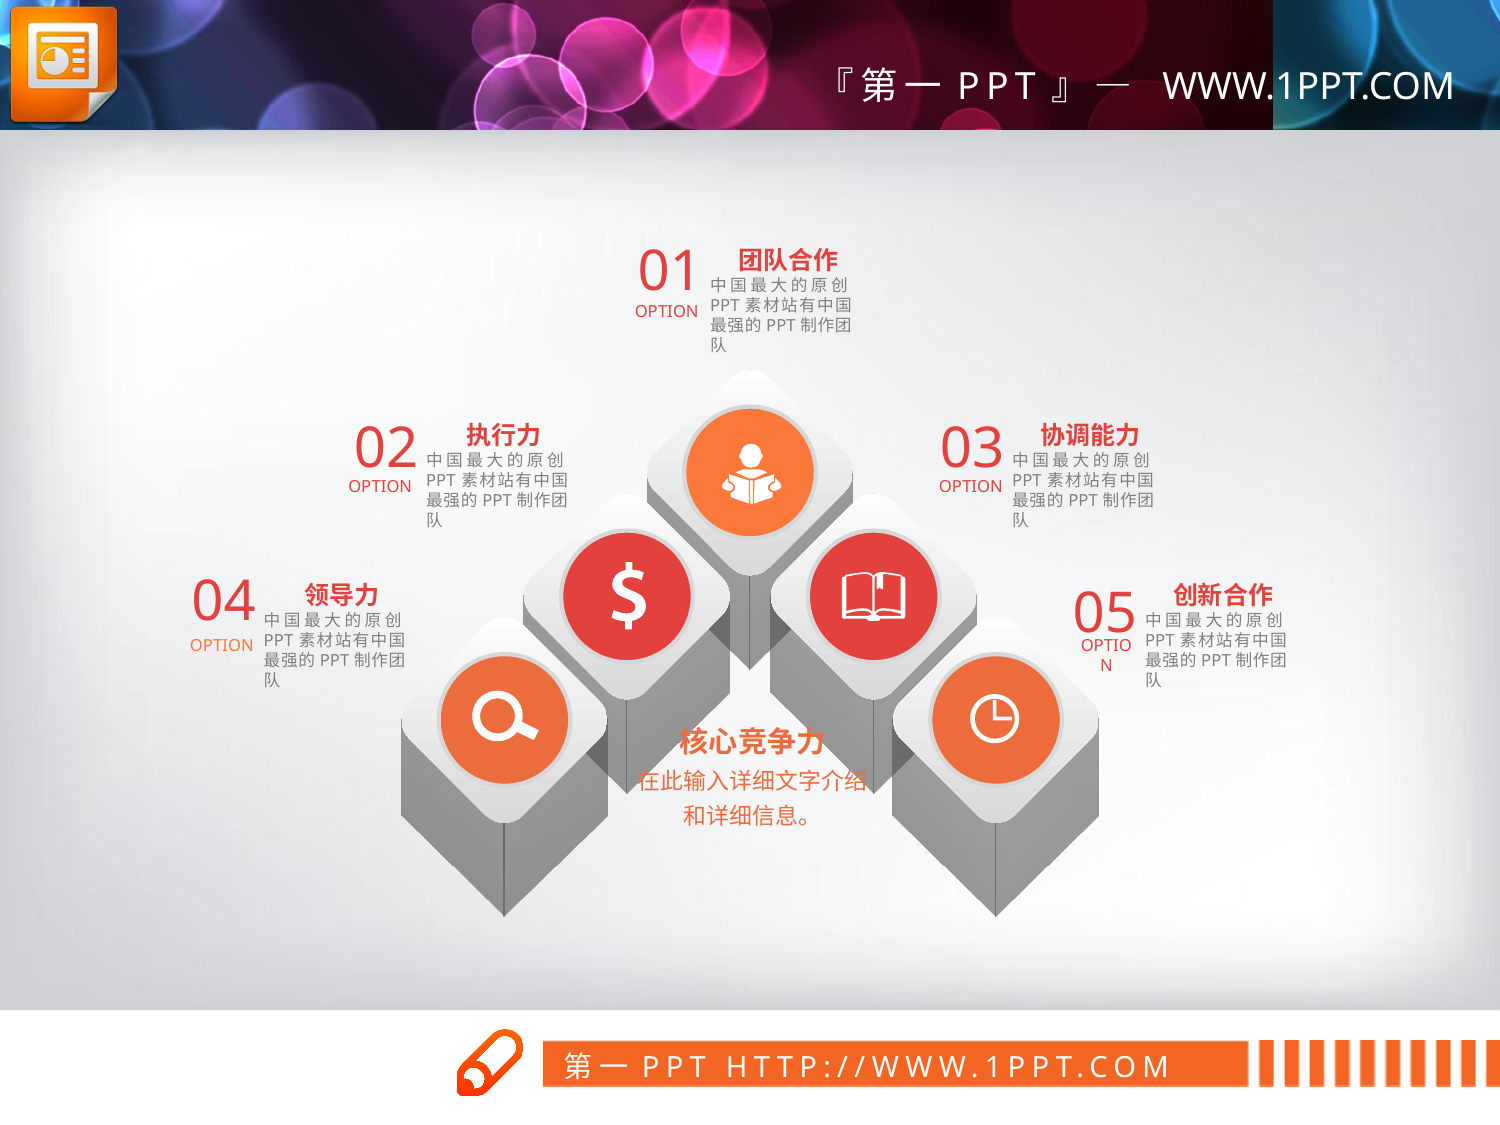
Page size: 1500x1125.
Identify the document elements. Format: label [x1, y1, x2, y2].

text_box [1043, 568, 1317, 699]
text_box [324, 403, 598, 539]
text_box [910, 403, 1184, 539]
picture [543, 1040, 1500, 1087]
text_box [161, 556, 436, 699]
text_box [608, 226, 882, 364]
picture [0, 0, 1500, 1012]
text_box [401, 369, 1099, 918]
